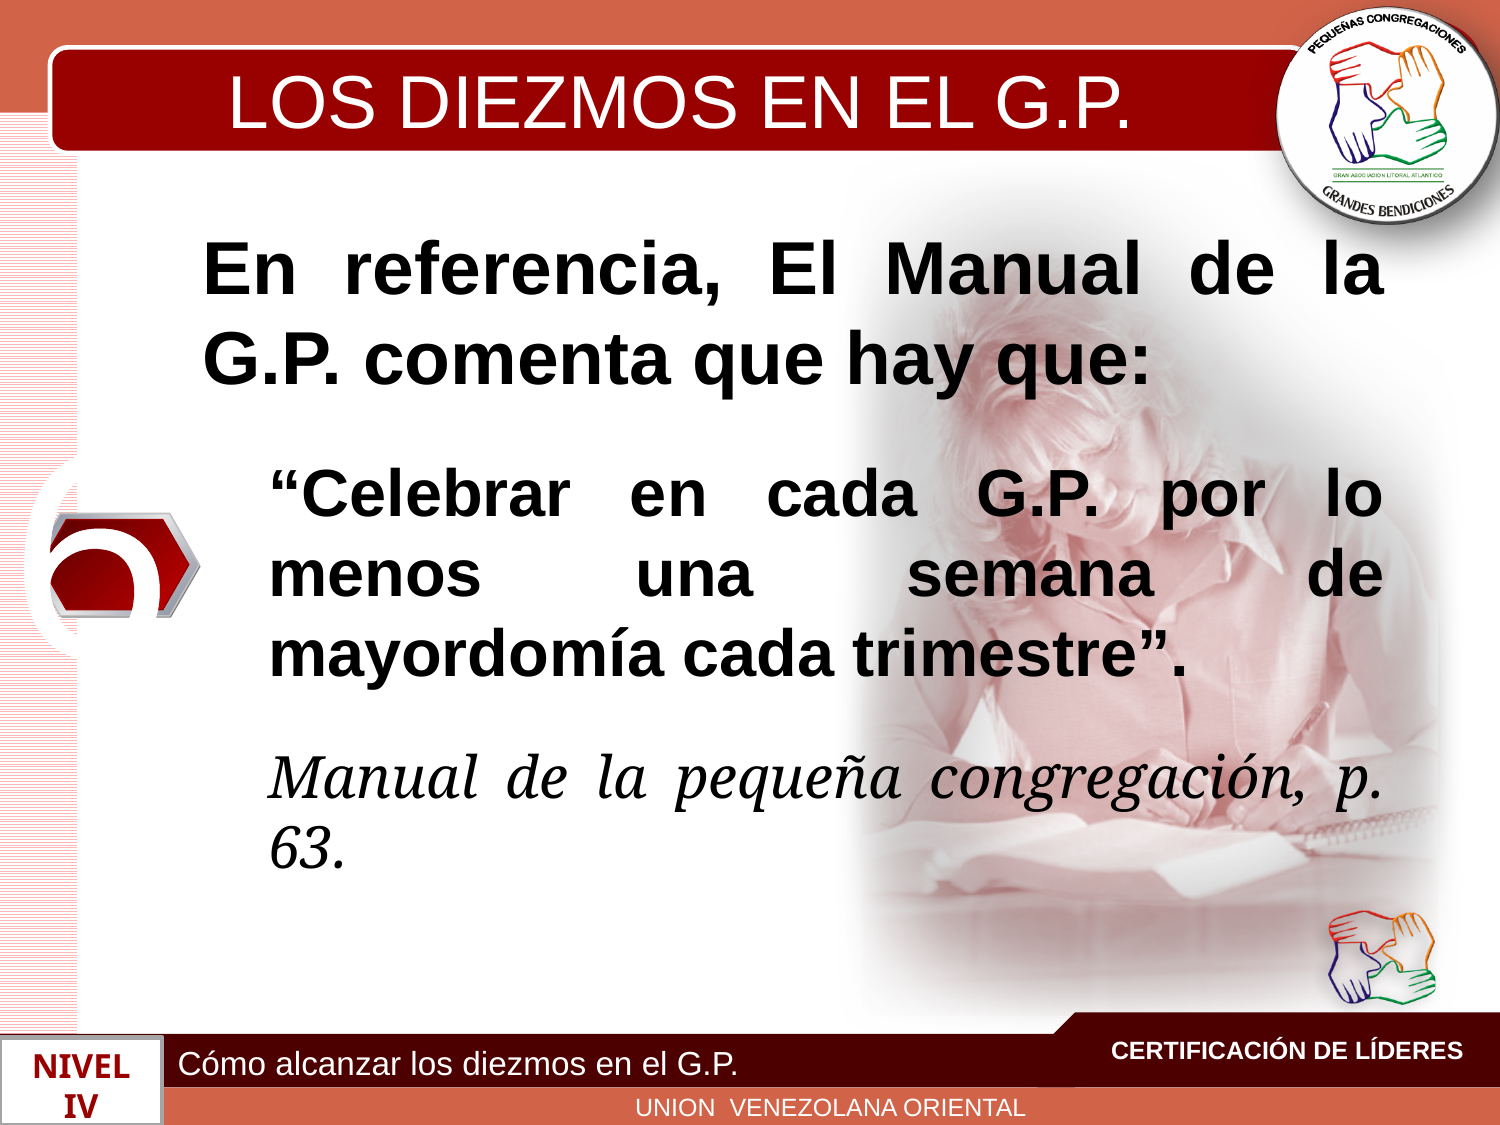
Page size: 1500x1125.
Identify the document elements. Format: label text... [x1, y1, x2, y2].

footer UNION VENEZOLANA ORIENTAL [162, 1095, 1500, 1125]
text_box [0, 362, 201, 727]
picture [862, 6, 1500, 1012]
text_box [0, 1012, 1500, 1088]
text_box En referencia, El Manual de la G.P. comenta que hay que: “Celebrar en cada G.P. por lo menos una semana de mayordomía cada trimestre”. Manual de la pequeña congregación, p. 63. [187, 212, 857, 988]
text_box NIVEL IV [0, 1096, 162, 1125]
title LOS DIEZMOS EN EL G.P. [74, 52, 1258, 145]
